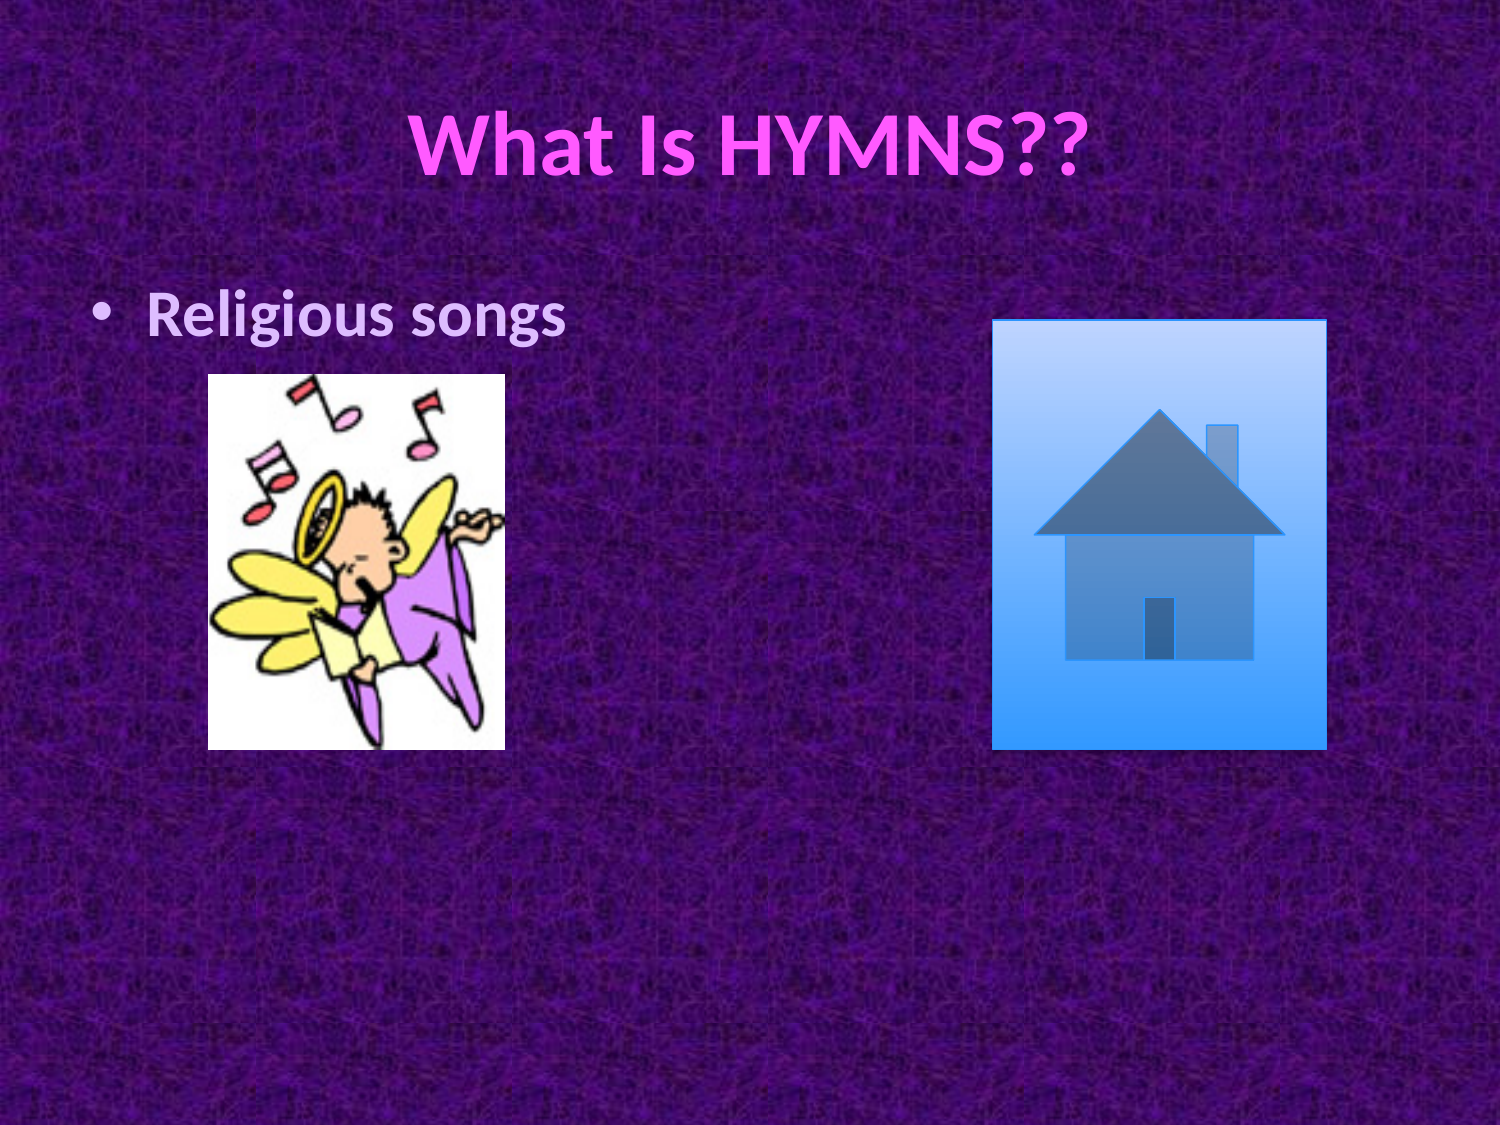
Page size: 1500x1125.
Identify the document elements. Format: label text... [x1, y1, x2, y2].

picture [0, 0, 1500, 1125]
text_box [992, 319, 1327, 750]
title What Is HYMNS?? [75, 45, 1425, 233]
list Religious songs [75, 262, 1425, 1005]
